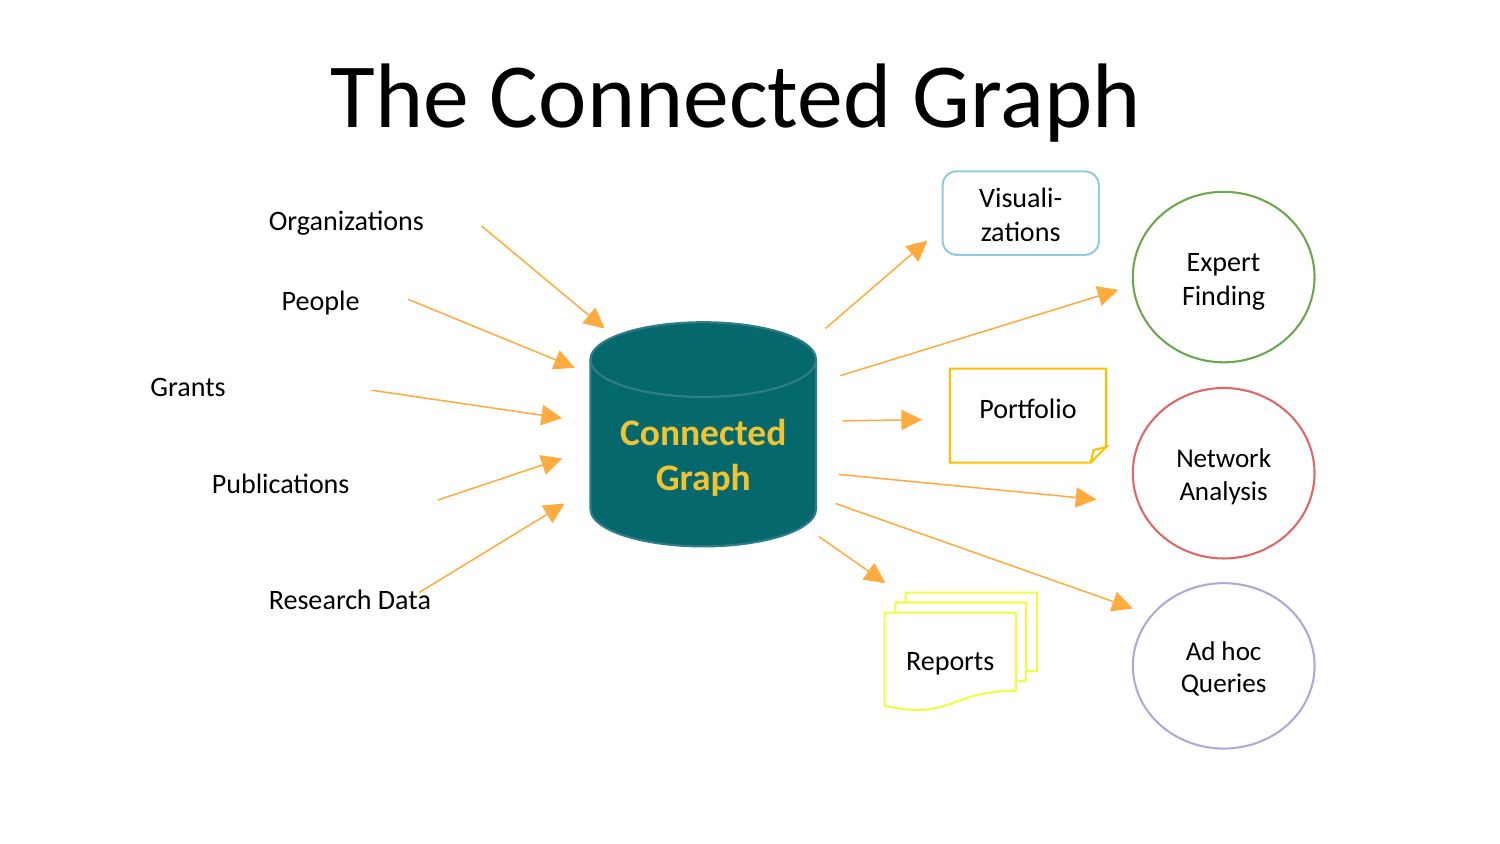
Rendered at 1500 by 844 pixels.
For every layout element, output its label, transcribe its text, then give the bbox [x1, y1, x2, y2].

text_box People [270, 276, 409, 323]
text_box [481, 225, 605, 329]
text_box Connected Graph [590, 322, 817, 547]
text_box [418, 503, 565, 593]
text_box Research Data [257, 576, 482, 656]
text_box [371, 389, 563, 419]
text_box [818, 536, 830, 584]
text_box Reports [884, 616, 1038, 710]
text_box Grants [139, 362, 372, 419]
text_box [407, 299, 575, 368]
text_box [437, 458, 563, 501]
text_box Expert Finding [1132, 191, 1315, 363]
text_box Visuali- zations [942, 171, 1099, 255]
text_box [835, 503, 1134, 609]
text_box Network Analysis [1132, 387, 1315, 559]
text_box Ad hoc Queries [1132, 583, 1315, 749]
title The Connected Graph [0, 16, 1487, 180]
text_box Portfolio [950, 383, 1107, 463]
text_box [825, 240, 928, 329]
text_box Organizations [257, 197, 482, 255]
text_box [838, 474, 1097, 500]
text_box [840, 289, 1119, 376]
text_box Publications [200, 459, 434, 553]
